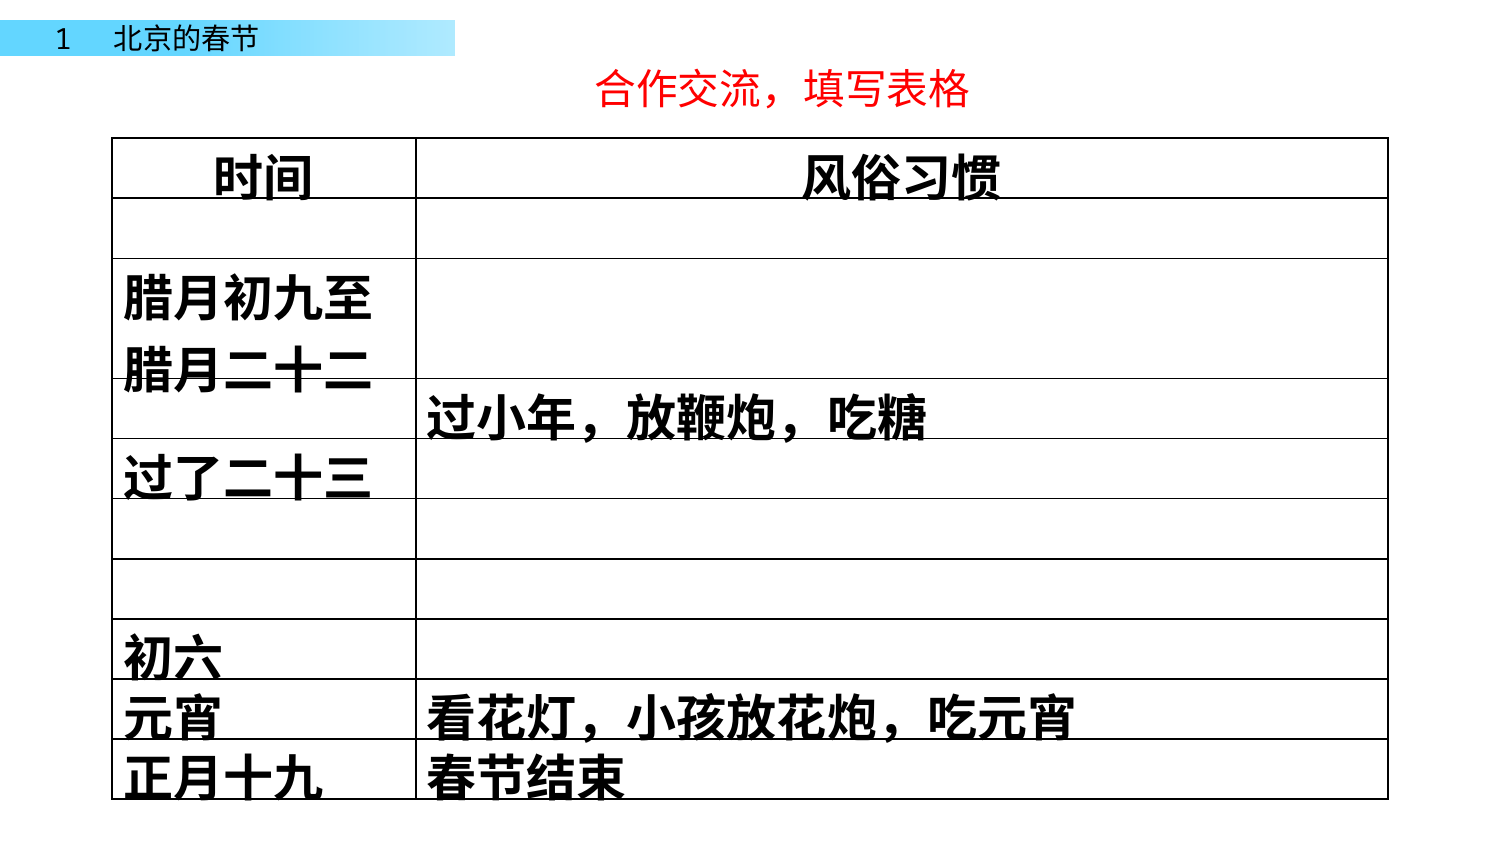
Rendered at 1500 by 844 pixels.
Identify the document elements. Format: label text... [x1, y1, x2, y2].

table_cell 初六 [113, 620, 415, 678]
table_cell [417, 439, 1387, 498]
table_cell [113, 199, 415, 258]
table_cell [113, 499, 415, 558]
table_cell 过了二十三 [113, 439, 415, 498]
table_cell 元宵 [113, 680, 415, 738]
table_cell [417, 259, 1387, 378]
table_cell [417, 620, 1387, 678]
text_box 合作交流，填写表格 [218, 55, 1347, 121]
table_cell [417, 560, 1387, 618]
table_cell 看花灯，小孩放花炮，吃元宵 [417, 680, 1387, 738]
table_header 风俗习惯 [417, 139, 1387, 197]
table_cell [417, 499, 1387, 558]
table_header 时间 [113, 139, 415, 197]
table_cell 春节结束 [417, 740, 1387, 798]
table_cell [113, 379, 415, 438]
table_cell 正月十九 [113, 740, 415, 798]
table_cell 腊月初九至腊月二十二 [113, 259, 415, 378]
table_cell [113, 560, 415, 618]
table_cell [417, 199, 1387, 258]
table_cell 过小年，放鞭炮，吃糖 [417, 379, 1387, 438]
